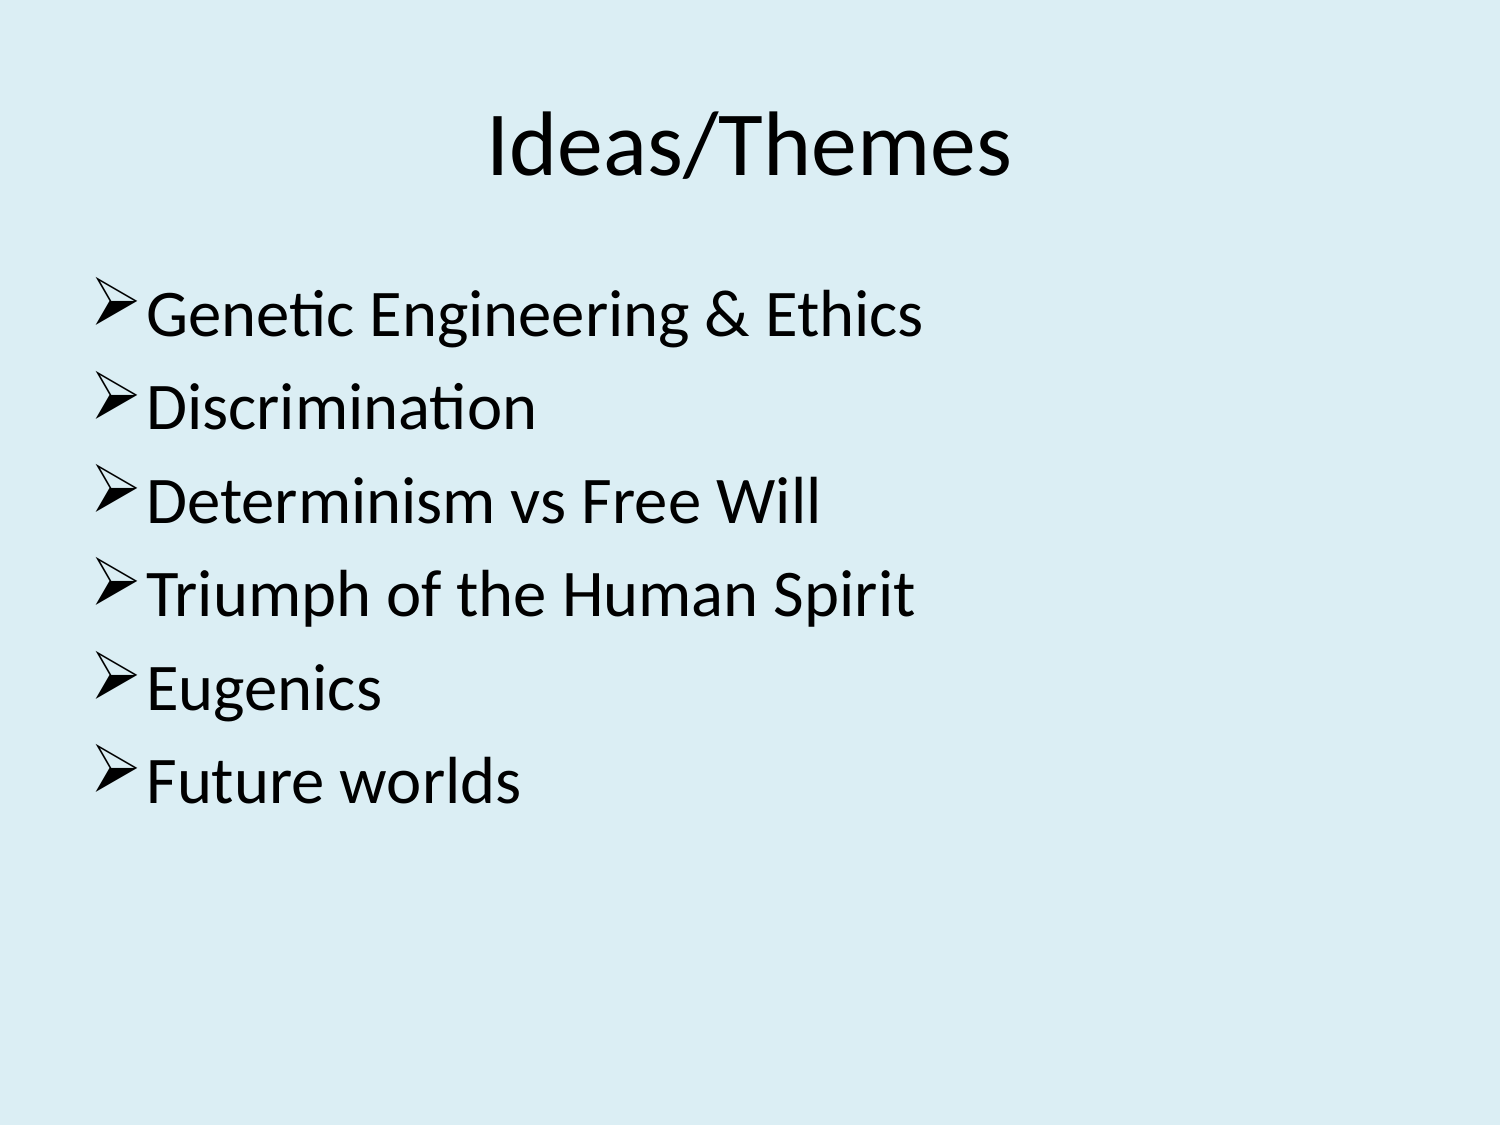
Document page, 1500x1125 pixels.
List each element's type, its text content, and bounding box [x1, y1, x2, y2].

list Genetic Engineering & Ethics Discrimination Determinism vs Free Will Triumph of the Human Spirit Eugenics Future worlds [75, 262, 1425, 1005]
title Ideas/Themes [75, 45, 1425, 233]
